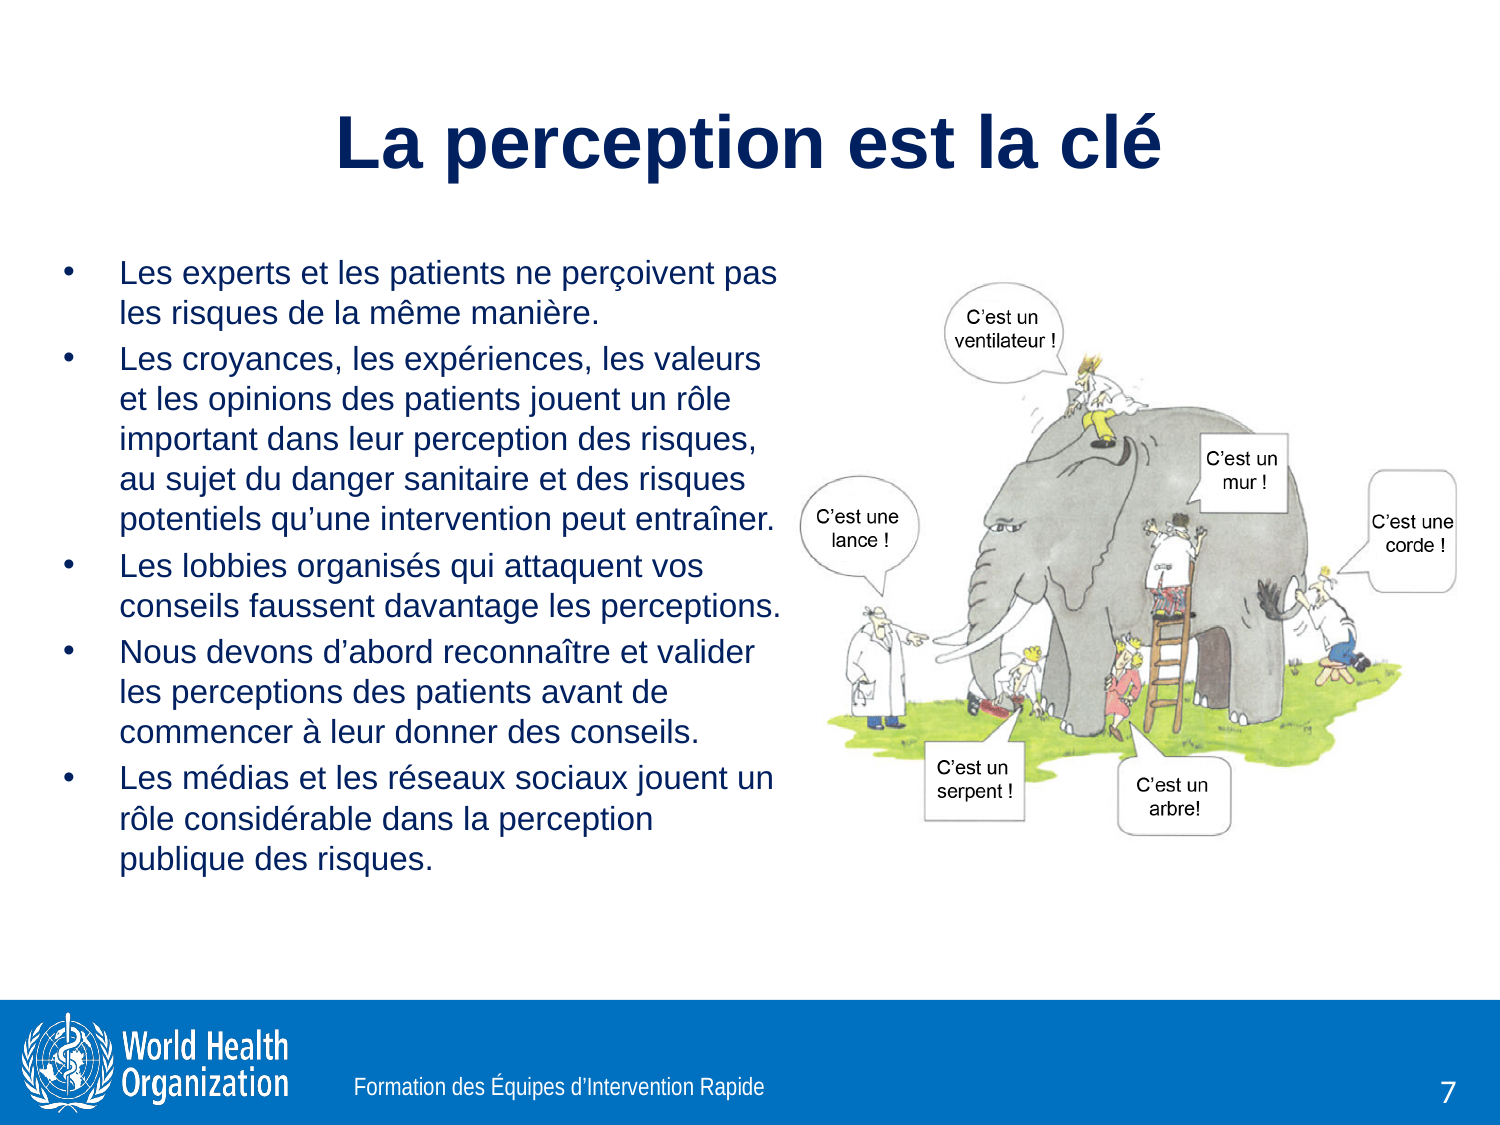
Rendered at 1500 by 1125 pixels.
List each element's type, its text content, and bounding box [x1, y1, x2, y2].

list Les experts et les patients ne perçoivent pas les risques de la même manière. Les croyances, les expériences, les valeurs et les opinions des patients jouent un rôle important dans leur perception des risques, au sujet du danger sanitaire et des risques potentiels qu’une intervention peut entraîner. Les lobbies organisés qui attaquent vos conseils faussent davantage les perceptions. Nous devons d’abord reconnaître et valider les perceptions des patients avant de commencer à leur donner des conseils. Les médias et les réseaux sociaux jouent un rôle considérable dans la perception publique des risques. [51, 243, 786, 910]
picture [793, 274, 1500, 859]
picture [21, 1012, 288, 1113]
title La perception est la clé [75, 45, 1425, 233]
